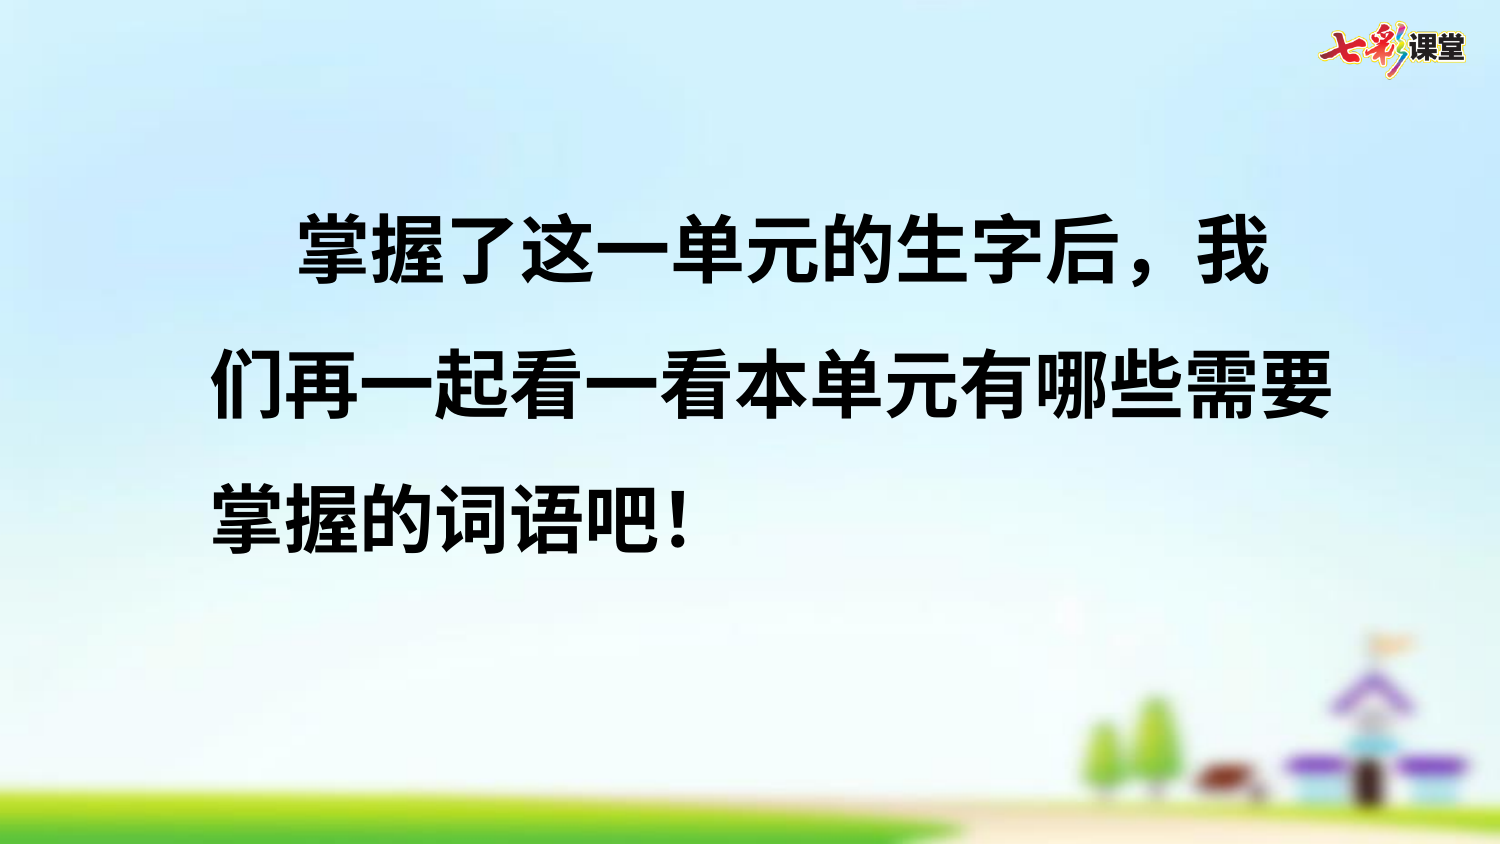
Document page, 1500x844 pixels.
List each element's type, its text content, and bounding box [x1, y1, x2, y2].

text_box 掌握了这一单元的生字后，我们再一起看一看本单元有哪些需要掌握的词语吧！ [194, 150, 1353, 570]
picture [0, 0, 1500, 844]
